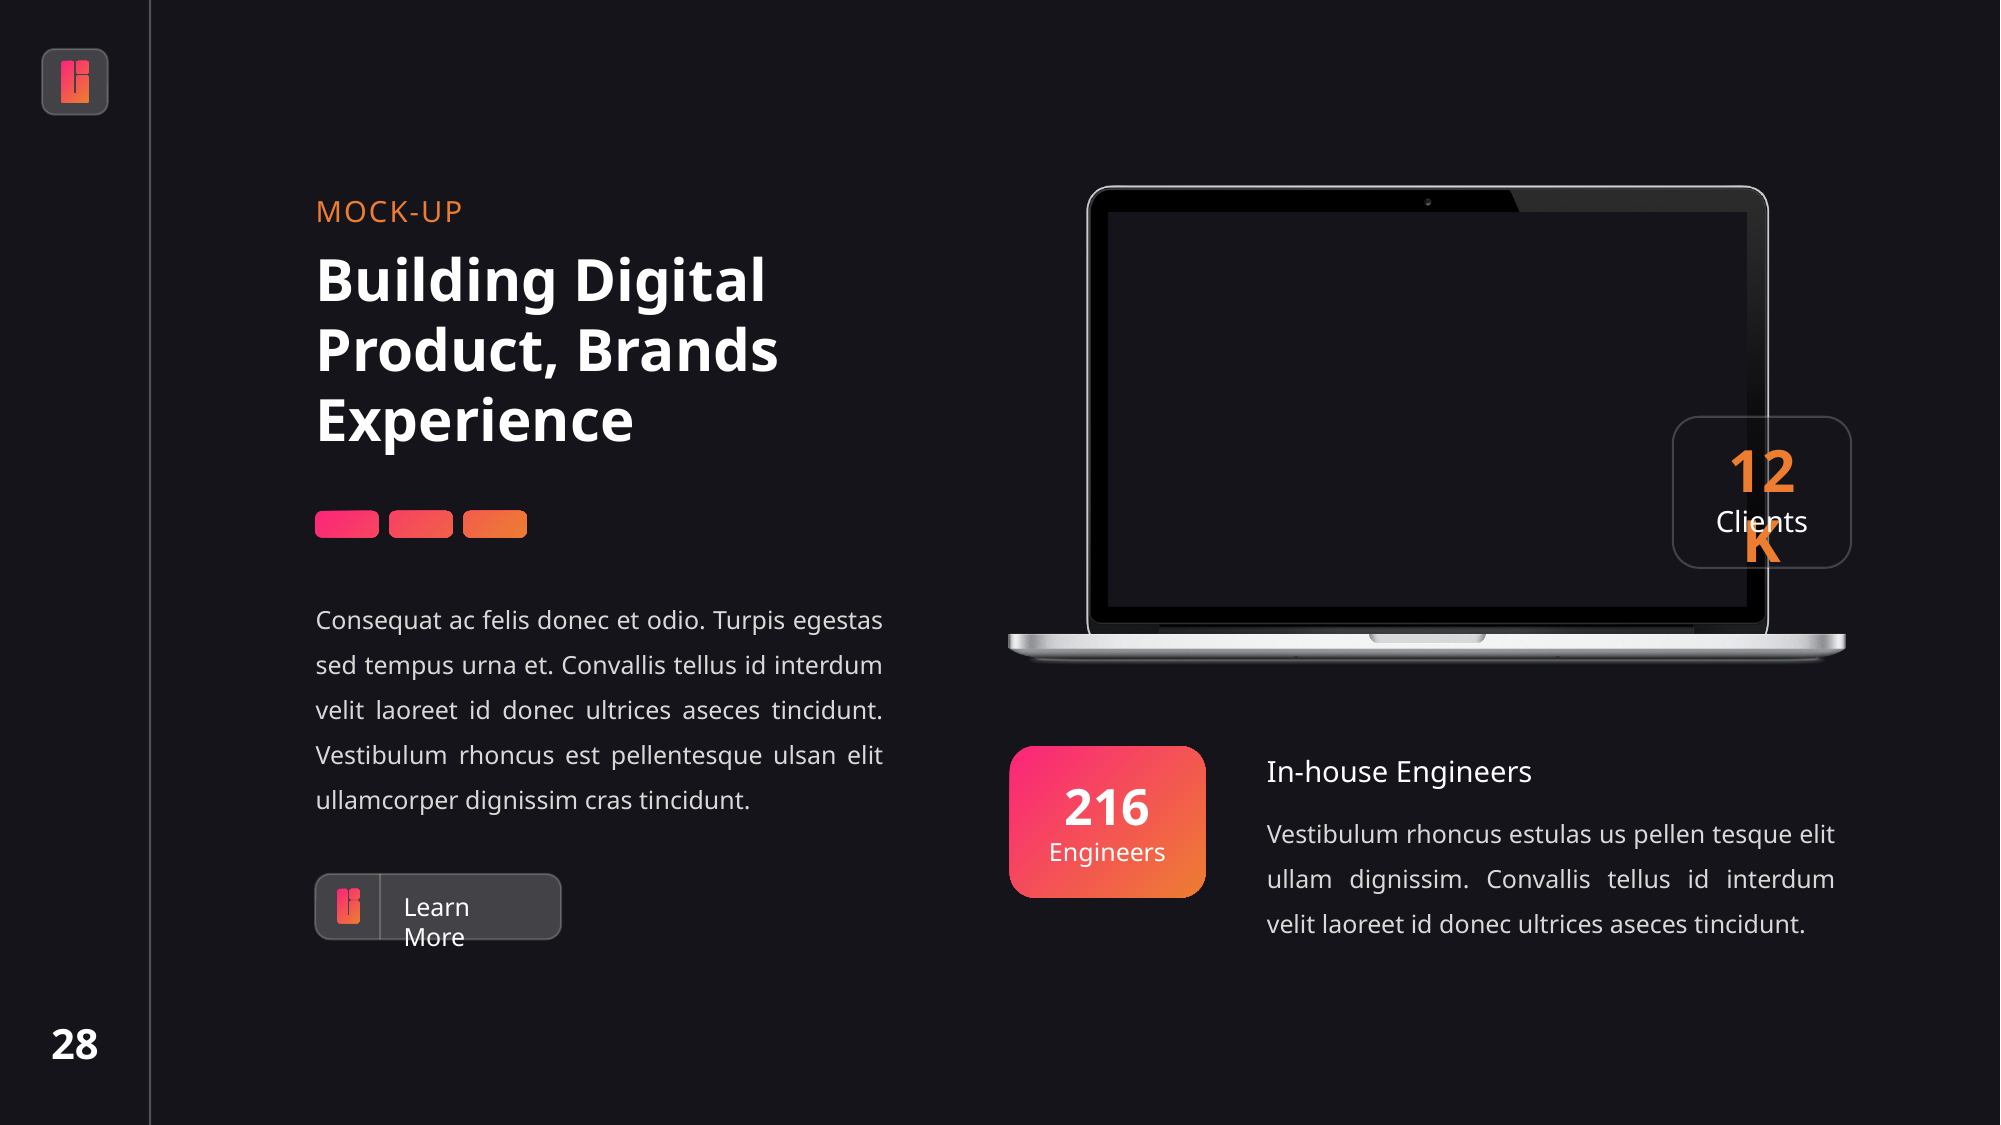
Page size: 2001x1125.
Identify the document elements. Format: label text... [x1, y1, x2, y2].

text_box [300, 185, 899, 940]
text_box In-house Engineers [1252, 746, 1609, 796]
picture [1008, 185, 1846, 665]
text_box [1695, 426, 1829, 546]
text_box Vestibulum rhoncus estulas us pellen tesque elit ullam dignissim. Convallis tellus id interdum velit laoreet id donec ultrices aseces tincidunt. [1252, 796, 1852, 946]
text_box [1009, 746, 1206, 898]
text_box [1846, 425, 1853, 559]
